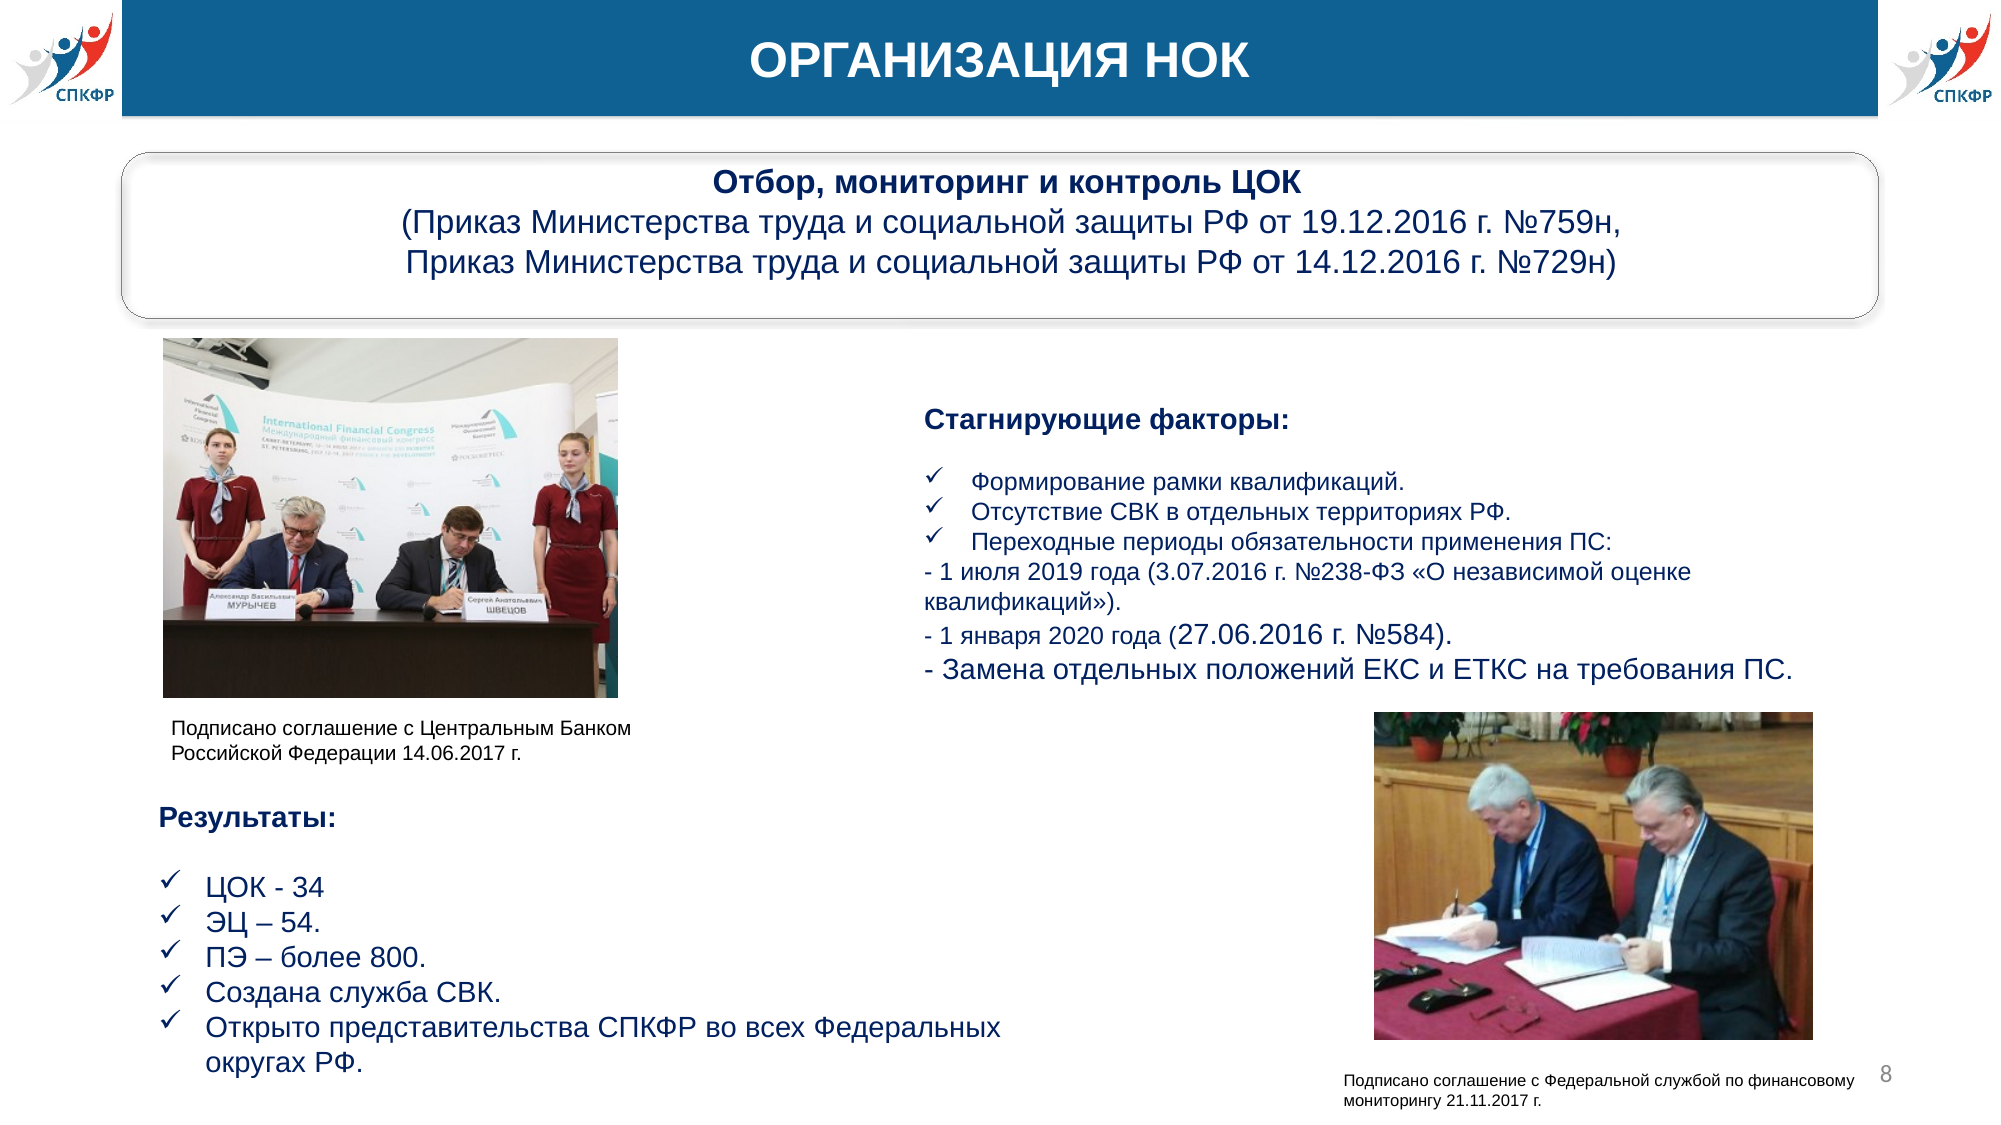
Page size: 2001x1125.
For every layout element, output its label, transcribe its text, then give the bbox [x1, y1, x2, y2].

text_box Результаты: ЦОК - 34 ЭЦ – 54. ПЭ – более 800. Создана служба СВК. Открыто представительства СПКФР во всех Федеральных округах РФ. [150, 746, 1100, 1121]
text_box Отбор, мониторинг и контроль ЦОК (Приказ Министерства труда и социальной защиты РФ от 19.12.2016 г. №759н, Приказ Министерства труда и социальной защиты РФ от 14.12.2016 г. №729н) [233, 152, 1791, 288]
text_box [126, 0, 1874, 117]
text_box Подписано соглашение с Федеральной службой по финансовому мониторингу 21.11.2017 г. [1336, 1062, 1900, 1118]
text_box [121, 152, 1879, 319]
text_box Подписано соглашение с Центральным Банком Российской Федерации 14.06.2017 г. [163, 706, 728, 772]
picture [0, 0, 2001, 1125]
slide_number 8 [1869, 1050, 1901, 1096]
text_box Стагнирующие факторы: Формирование рамки квалификаций. Отсутствие СВК в отдельных территориях РФ. Переходные периоды обязательности применения ПС: - 1 июля 2019 года (3.07.2016 г. №238-ФЗ «О независимой оценке квалификаций»). - 1 января 2020 года (27.06.2016 г. №584). - Замена отдельных положений ЕКС и ЕТКС на требования ПС. [916, 348, 1833, 693]
